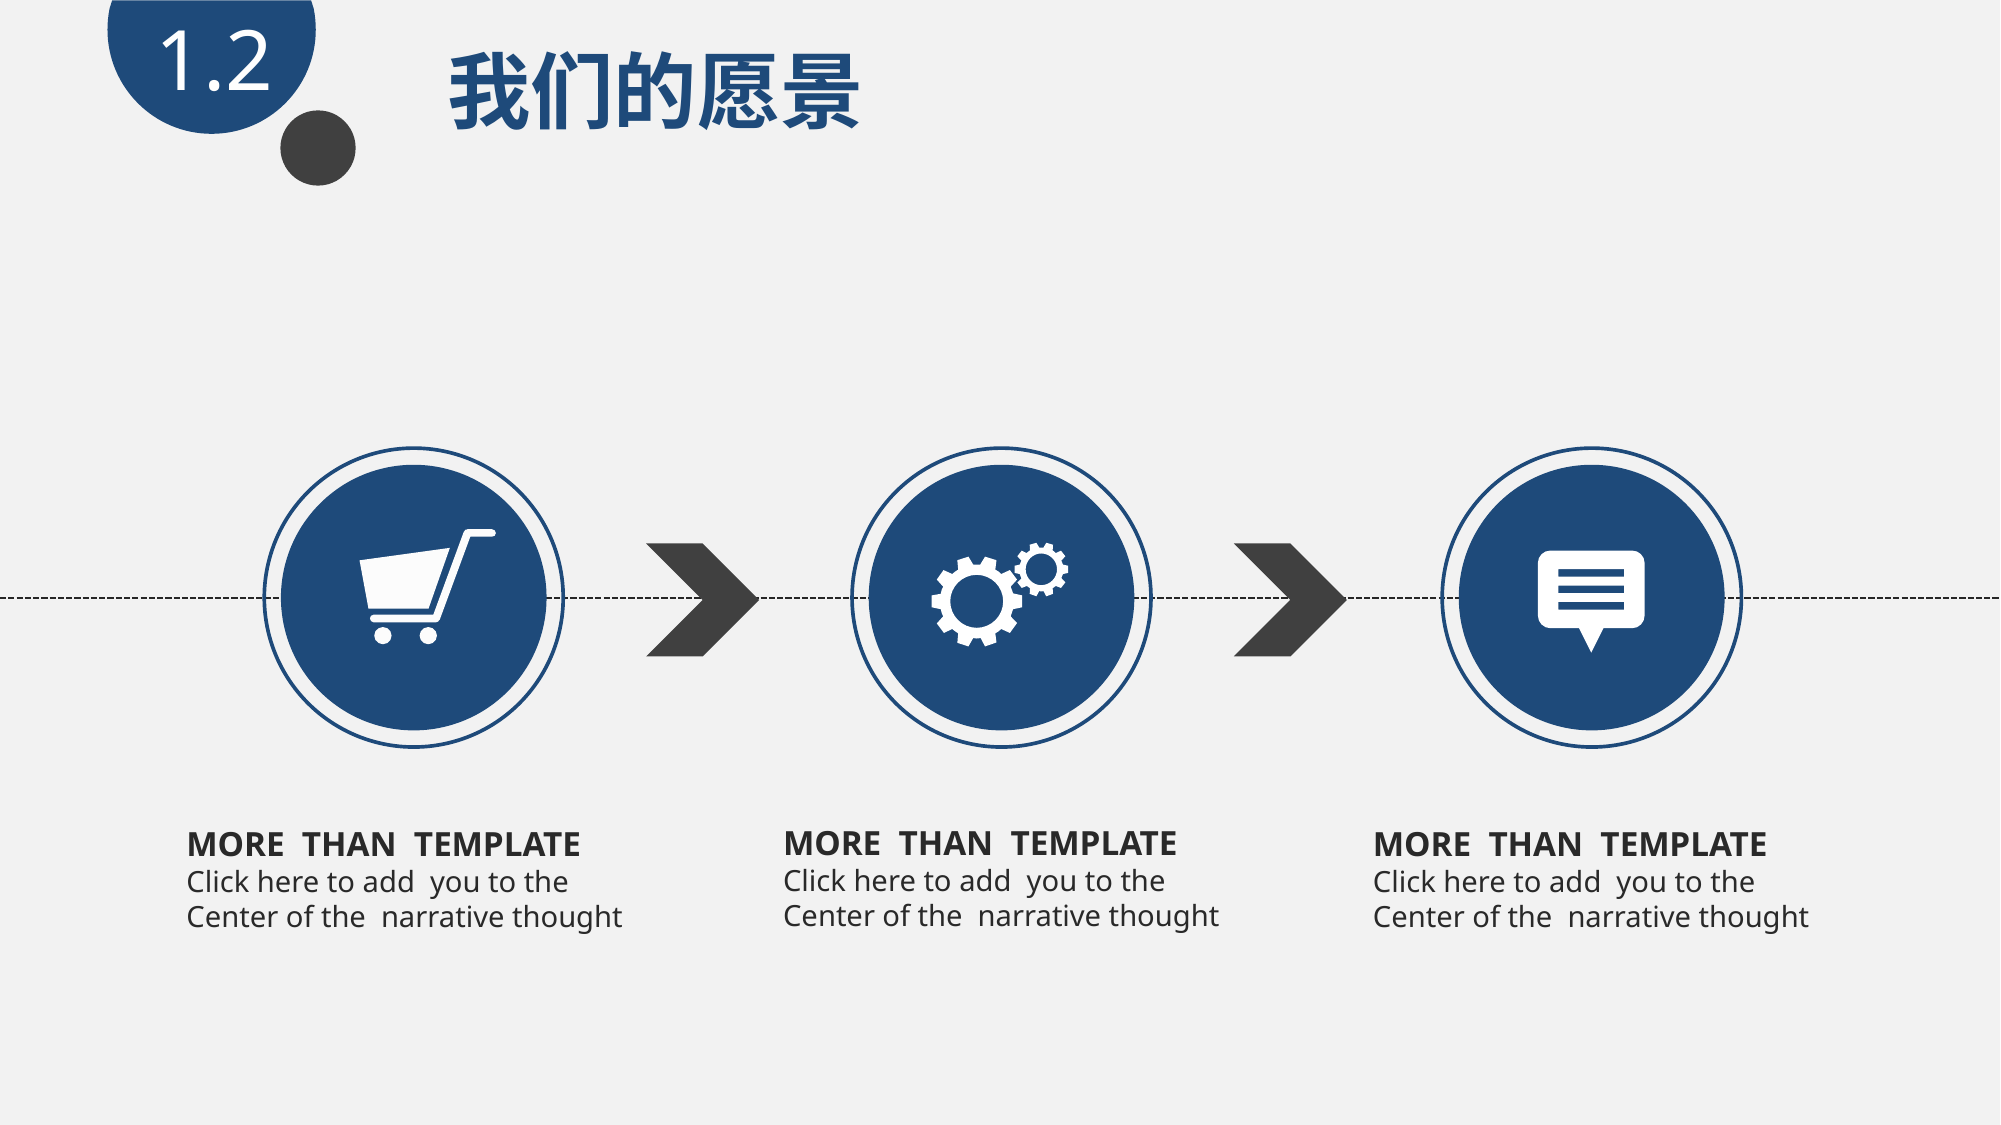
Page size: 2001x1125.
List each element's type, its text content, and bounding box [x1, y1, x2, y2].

text_box [279, 463, 548, 597]
text_box [867, 463, 1136, 597]
text_box MORE THAN TEMPLATE Click here to add you to the Center of the narrative thought [768, 815, 1235, 1010]
text_box [643, 598, 761, 658]
text_box 1.2 [141, 0, 288, 114]
text_box [1441, 598, 1743, 749]
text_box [931, 542, 1069, 647]
text_box [1441, 447, 1743, 597]
text_box [148, 114, 275, 135]
text_box [1231, 598, 1349, 658]
text_box [279, 109, 357, 187]
text_box [106, 0, 141, 108]
text_box [851, 447, 1153, 597]
text_box MORE THAN TEMPLATE Click here to add you to the Center of the narrative thought [171, 815, 638, 1011]
text_box [288, 0, 317, 102]
text_box [1457, 598, 1726, 732]
text_box [867, 598, 1136, 732]
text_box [1537, 550, 1645, 653]
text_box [359, 529, 496, 645]
text_box MORE THAN TEMPLATE Click here to add you to the Center of the narrative thought [1358, 816, 1825, 1011]
text_box [263, 598, 565, 749]
text_box [279, 598, 548, 732]
text_box [1457, 463, 1726, 597]
text_box [851, 598, 1153, 749]
text_box [1231, 542, 1346, 597]
text_box [263, 447, 565, 597]
text_box 我们的愿景 [432, 32, 879, 147]
text_box [643, 542, 758, 597]
